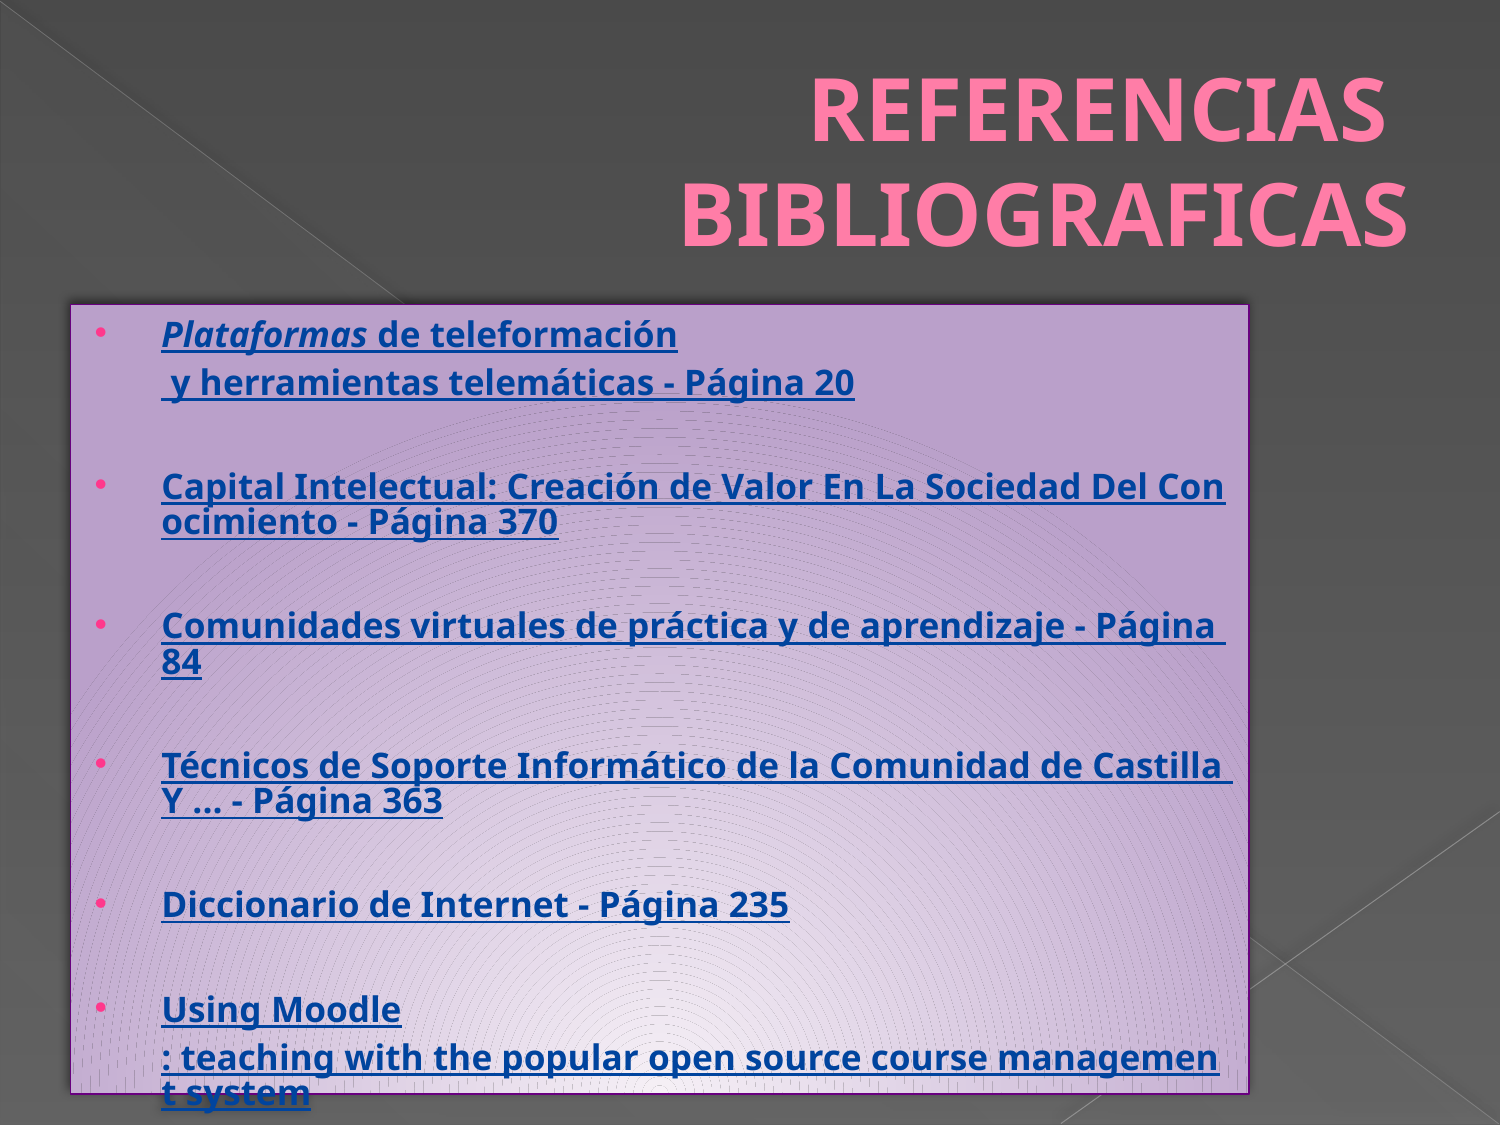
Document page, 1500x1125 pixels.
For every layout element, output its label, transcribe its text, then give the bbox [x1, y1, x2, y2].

title REFERENCIAS BIBLIOGRAFICAS [75, 43, 1425, 274]
list Plataformas de teleformación y herramientas telemáticas - Página 20 Capital Intelectual: Creación de Valor En La Sociedad Del Conocimiento - Página 370 Comunidades virtuales de práctica y de aprendizaje - Página 84 Técnicos de Soporte Informático de la Comunidad de Castilla Y ... - Página 363 Diccionario de Internet - Página 235 Using Moodle: teaching with the popular open source course management system Enseñanza virtual sobre la organización de recursos informativos digitales‎ - Página 236 [70, 304, 1250, 1095]
